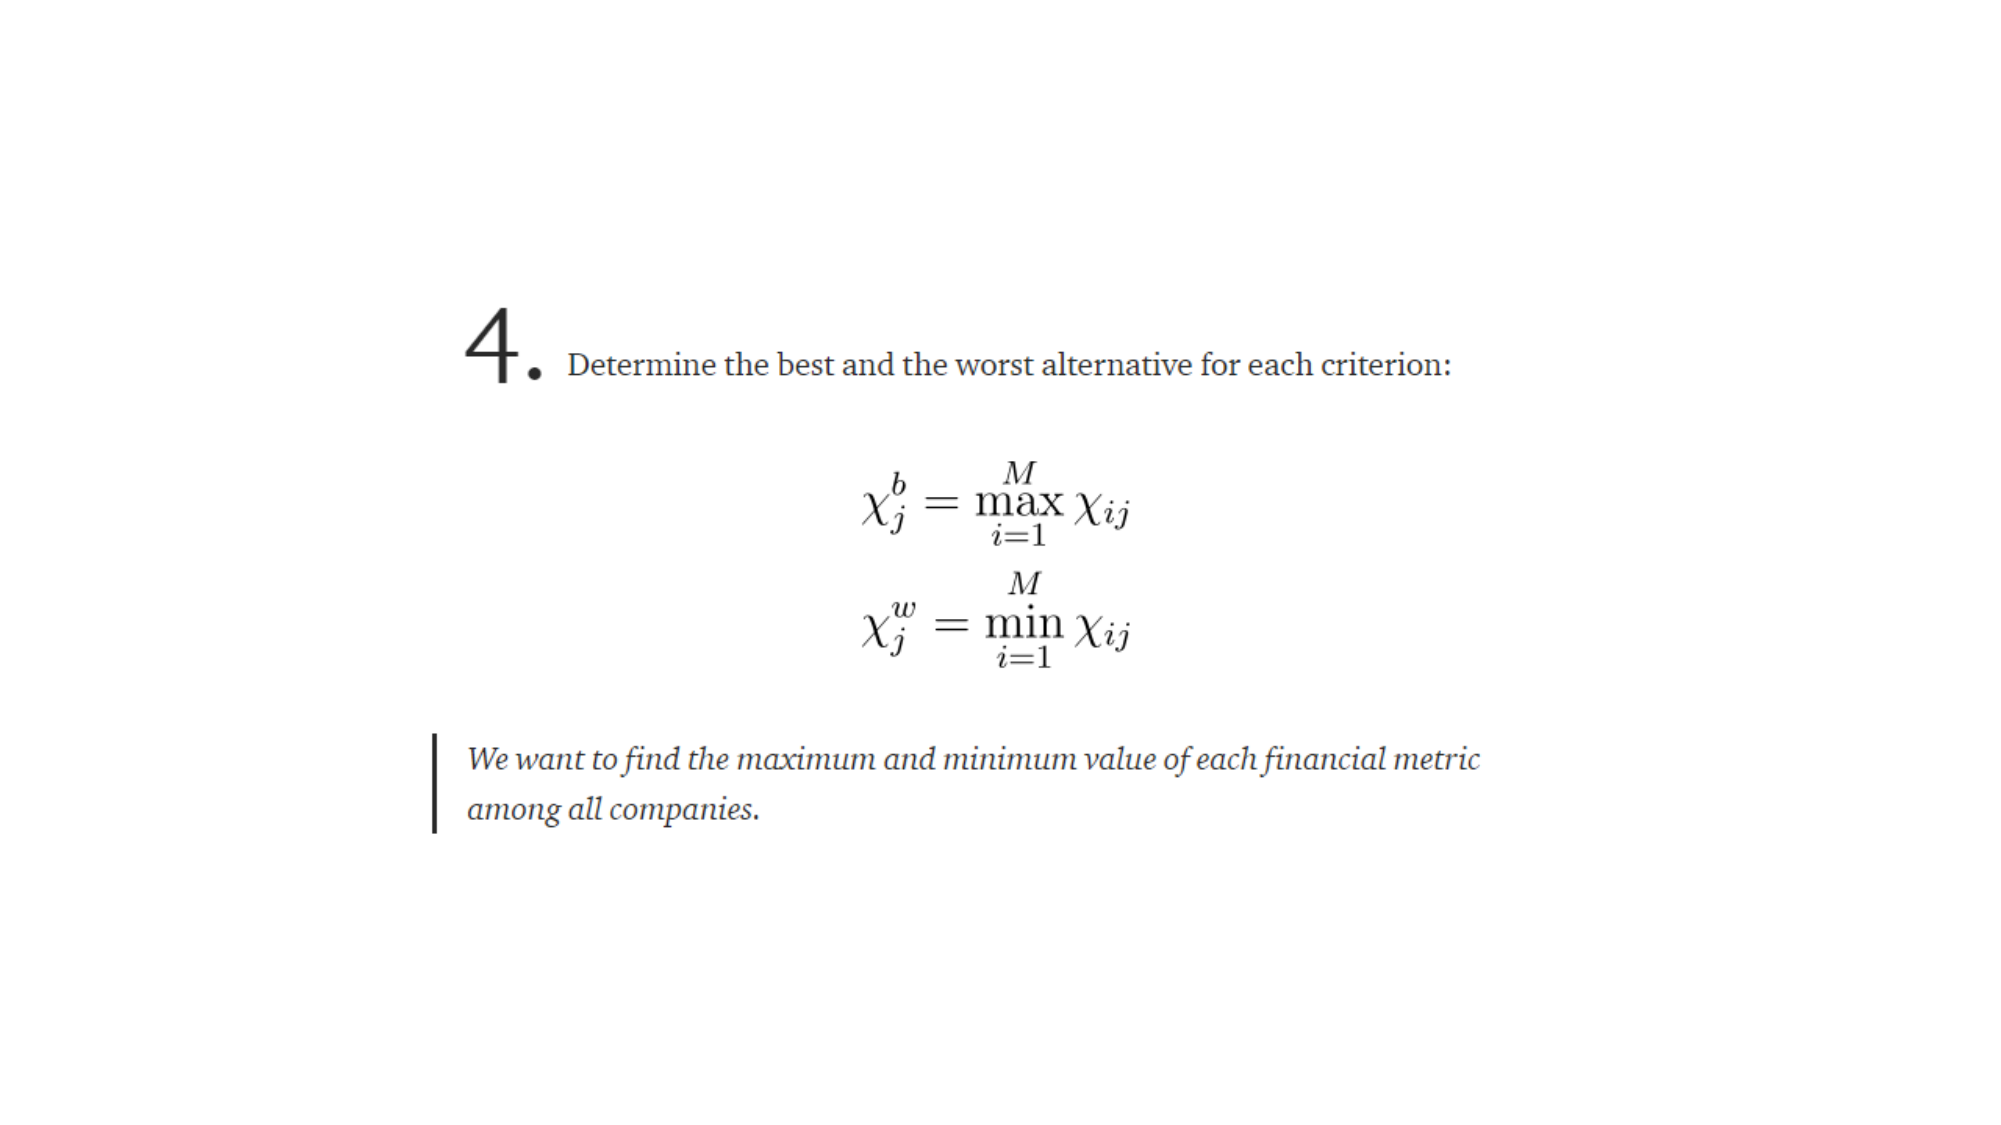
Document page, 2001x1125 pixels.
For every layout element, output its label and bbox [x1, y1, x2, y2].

list [384, 302, 1616, 873]
